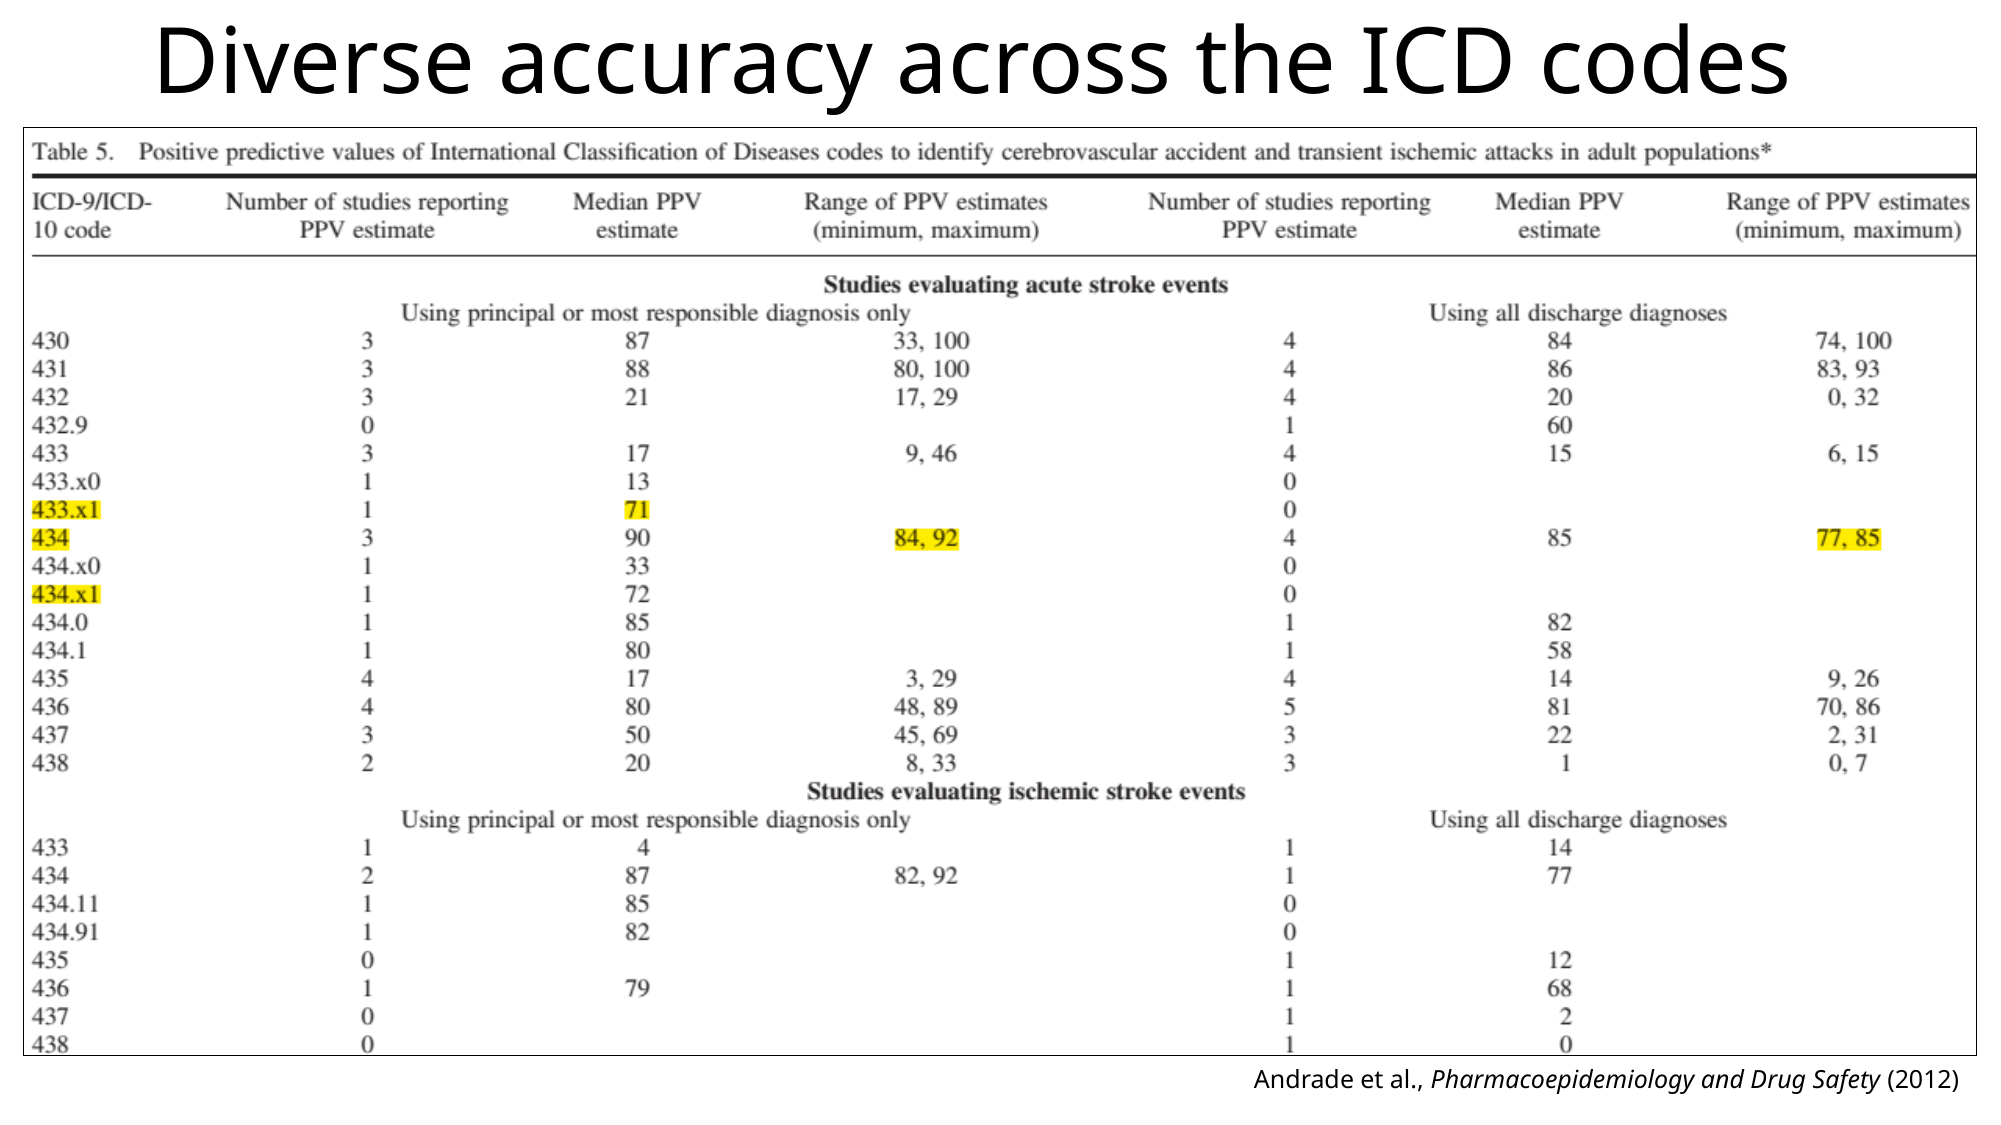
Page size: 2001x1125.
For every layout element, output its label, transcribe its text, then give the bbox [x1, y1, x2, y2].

title Diverse accuracy across the ICD codes [137, 0, 1863, 127]
picture [23, 127, 1977, 1056]
text_box Andrade et al., Pharmacoepidemiology and Drug Safety (2012) [1239, 1055, 2000, 1101]
